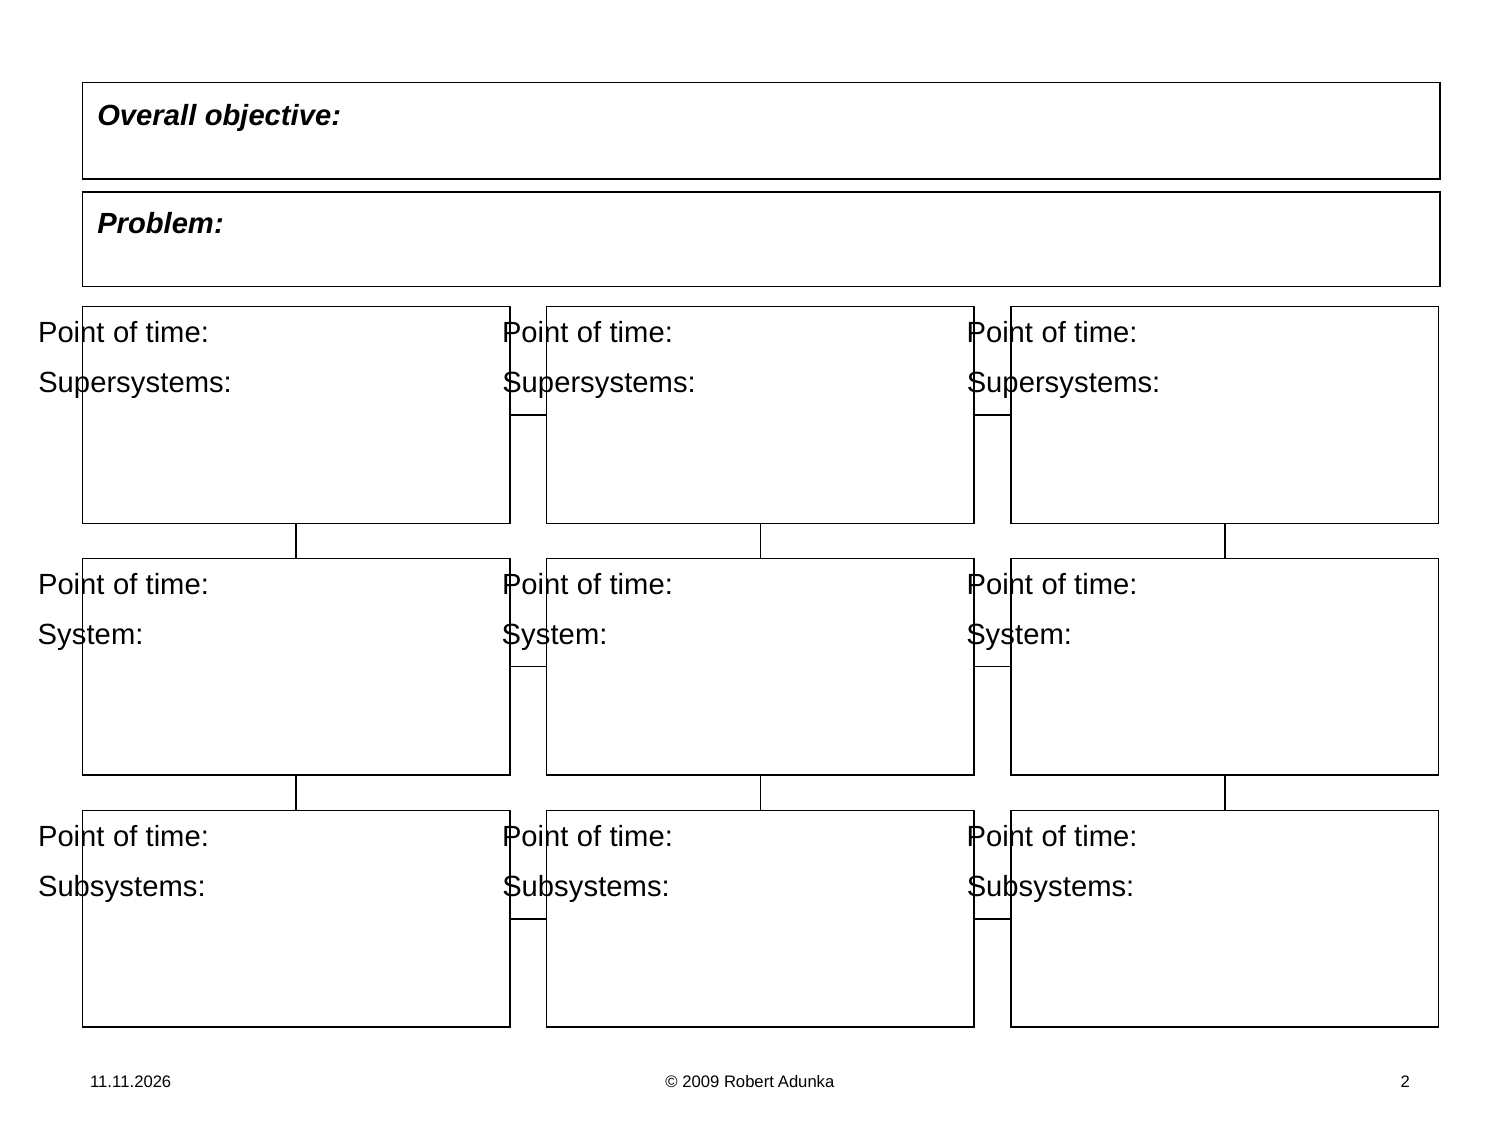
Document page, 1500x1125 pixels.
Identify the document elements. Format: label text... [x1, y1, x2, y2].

footer © 2009 Robert Adunka [512, 1063, 988, 1103]
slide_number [75, 1063, 425, 1103]
slide_number 2 [1074, 1063, 1425, 1103]
